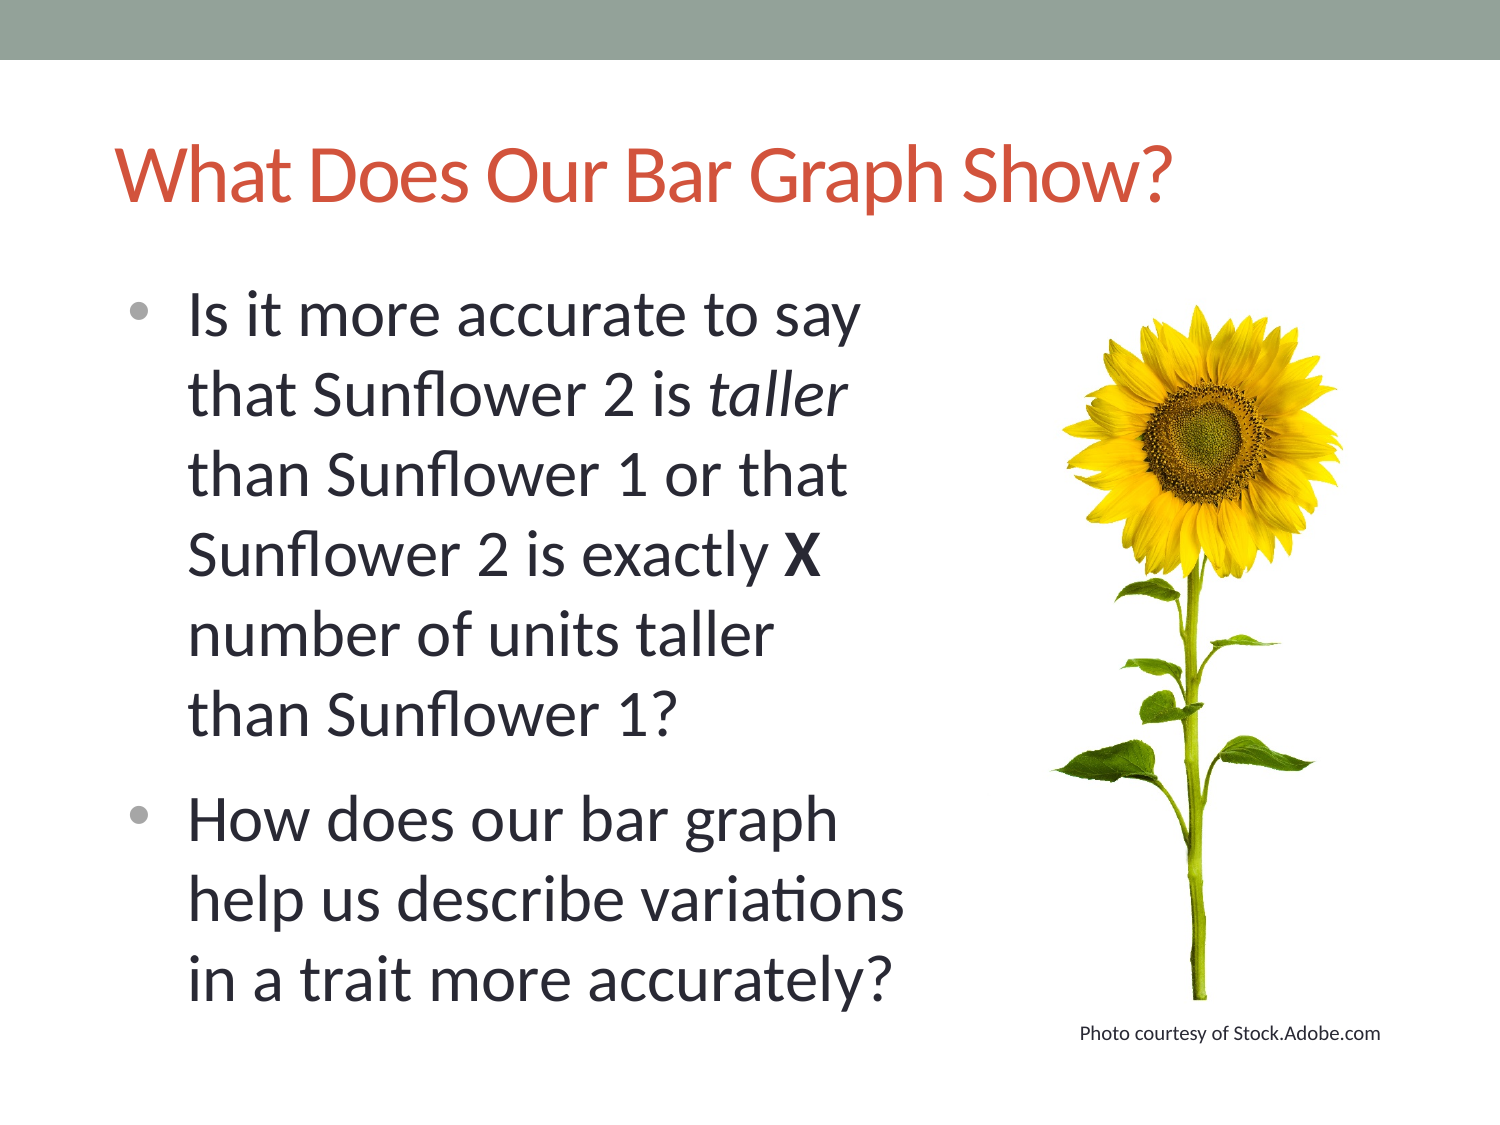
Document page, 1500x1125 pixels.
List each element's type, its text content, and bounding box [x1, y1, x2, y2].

list [75, 262, 1425, 1063]
text_box Is it more accurate to say that Sunflower 2 is taller than Sunflower 1 or that Sunflower 2 is exactly X number of units taller than Sunflower 1? How does our bar graph help us describe variations in a trait more accurately? [112, 262, 1400, 1022]
picture [987, 287, 1397, 1004]
title What Does Our Bar Graph Show? [99, 87, 1425, 250]
text_box Photo courtesy of Stock.Adobe.com [1064, 1012, 1396, 1053]
